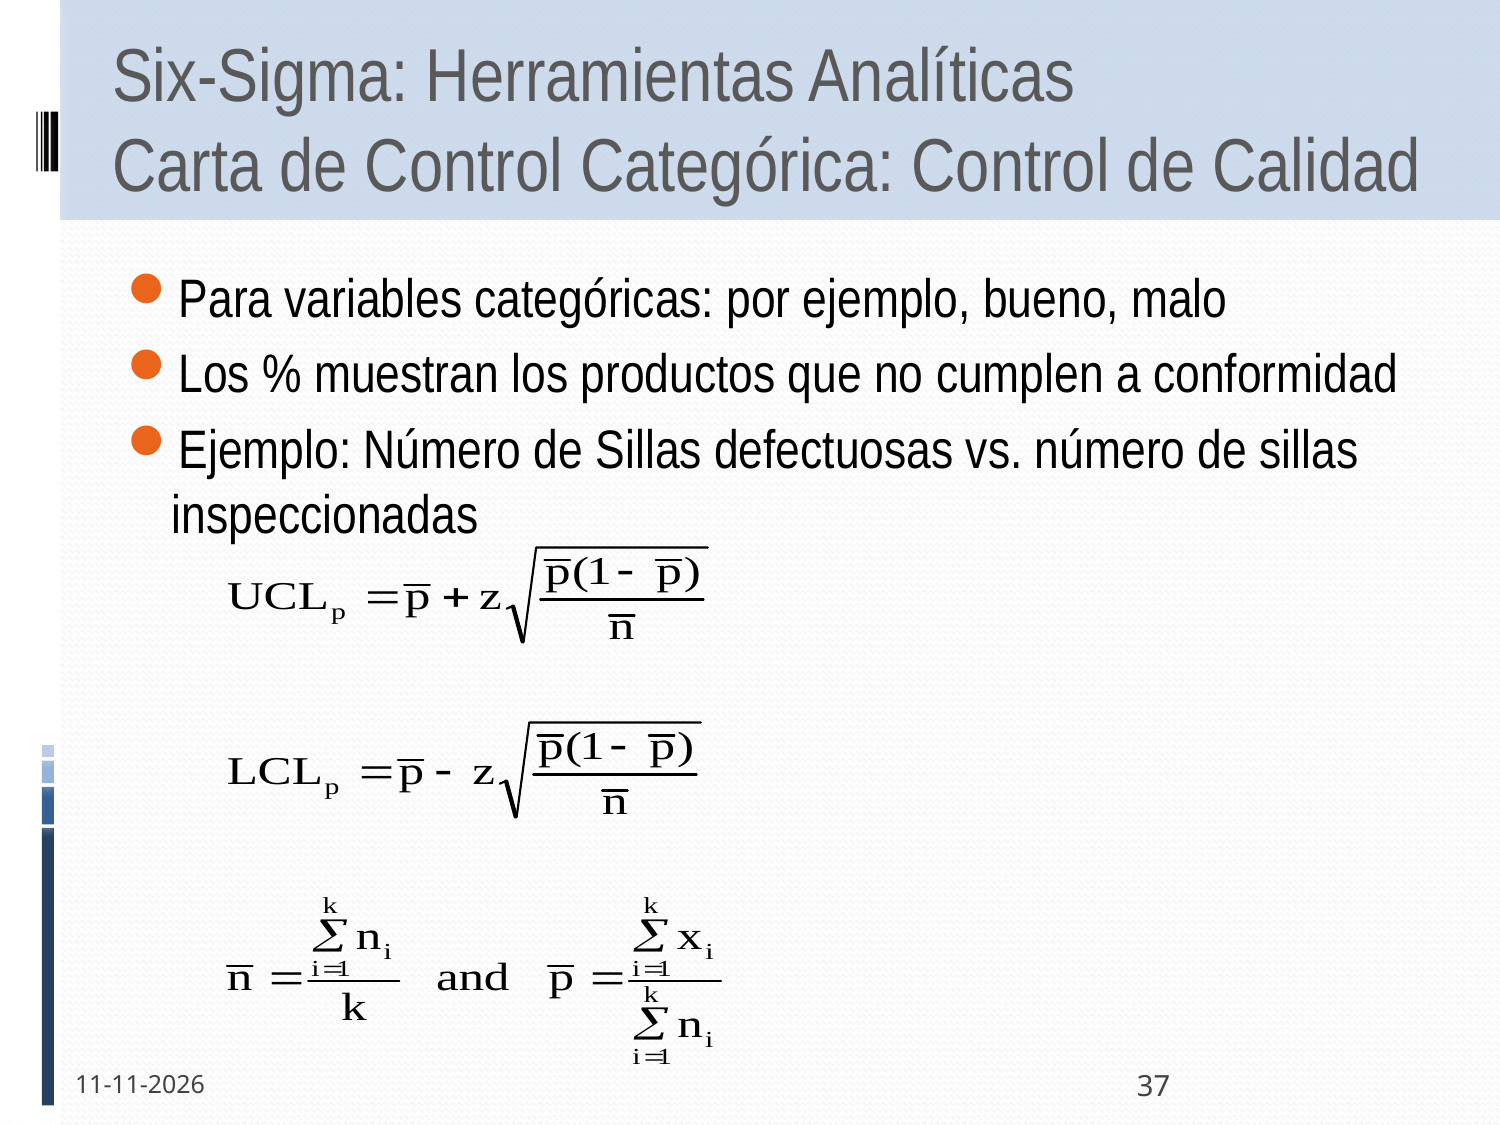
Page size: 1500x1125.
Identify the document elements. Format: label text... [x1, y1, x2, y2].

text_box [218, 538, 731, 1073]
slide_number 37 [1045, 1046, 1171, 1107]
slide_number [75, 1042, 243, 1103]
list Para variables categóricas: por ejemplo, bueno, malo Los % muestran los productos que no cumplen a conformidad Ejemplo: Número de Sillas defectuosas vs. número de sillas inspeccionadas [111, 255, 1436, 1038]
title Six-Sigma: Herramientas Analíticas Carta de Control Categórica: Control de Calidad [111, 18, 1436, 207]
